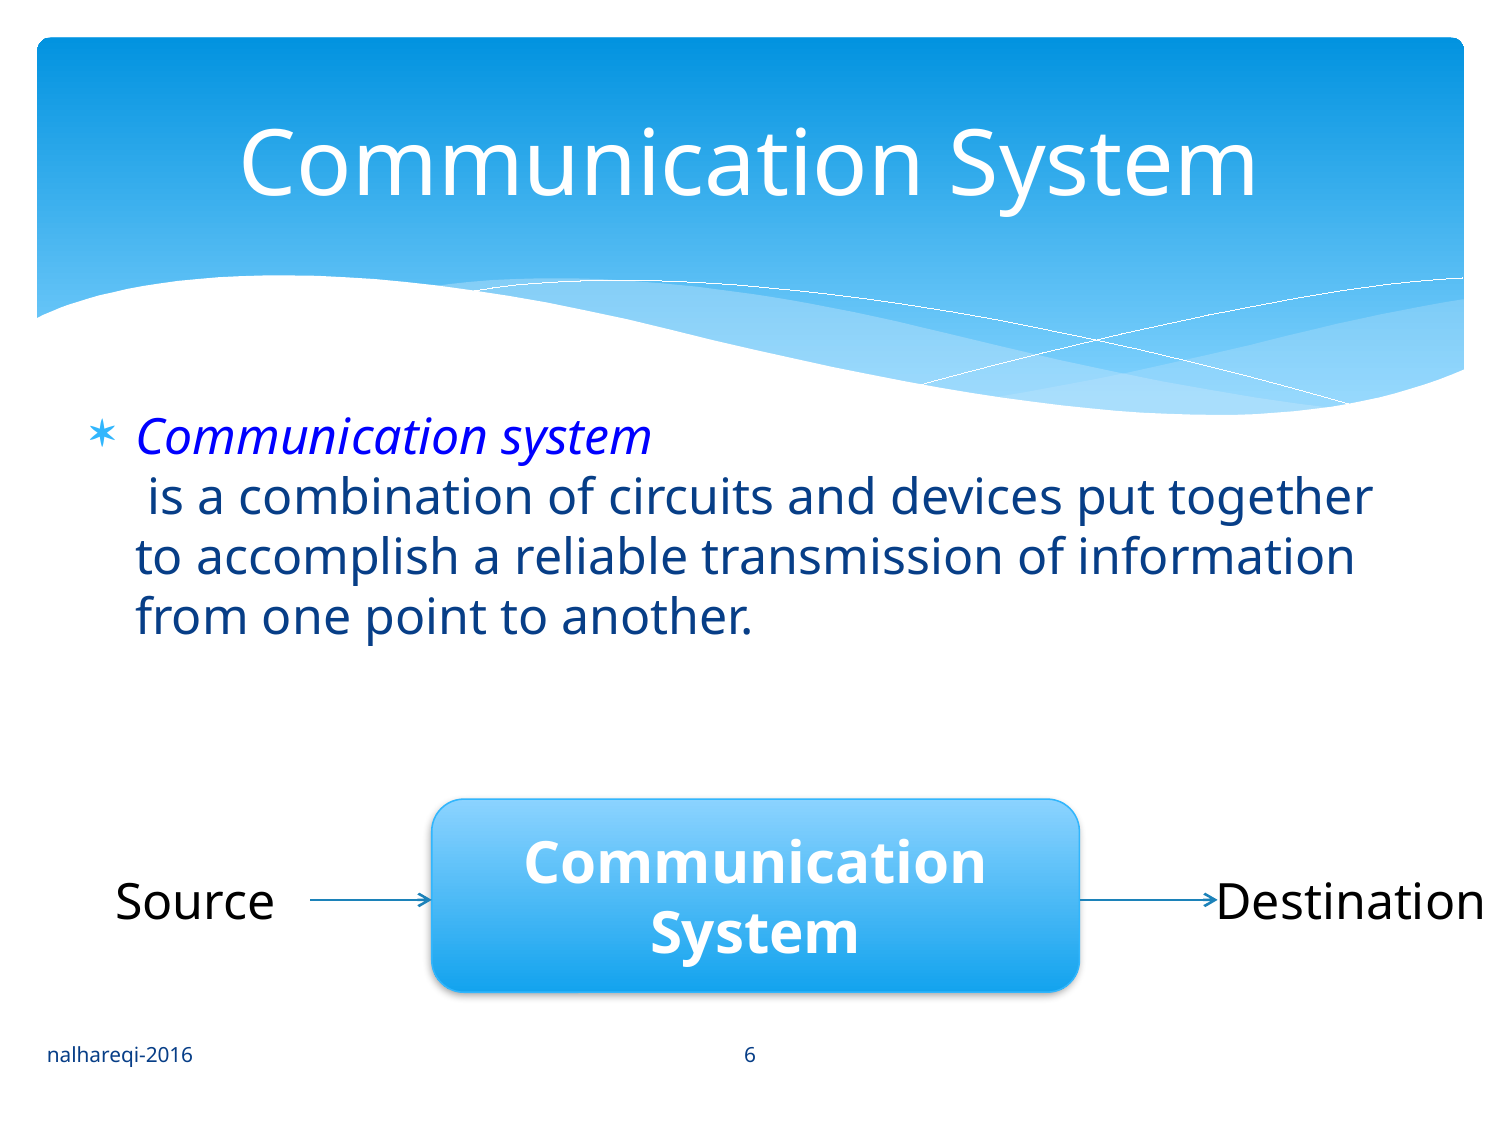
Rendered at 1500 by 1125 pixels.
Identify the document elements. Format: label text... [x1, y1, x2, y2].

list Communication system is a combination of circuits and devices put together to accomplish a reliable transmission of information from one point to another. [75, 397, 1425, 1072]
text_box Destination [1200, 861, 1500, 937]
footer nalhareqi-2016 [31, 1025, 653, 1086]
text_box Communication System [430, 798, 1081, 994]
text_box Source [100, 861, 291, 937]
slide_number 6 [654, 1025, 846, 1086]
title Communication System [75, 55, 1425, 261]
